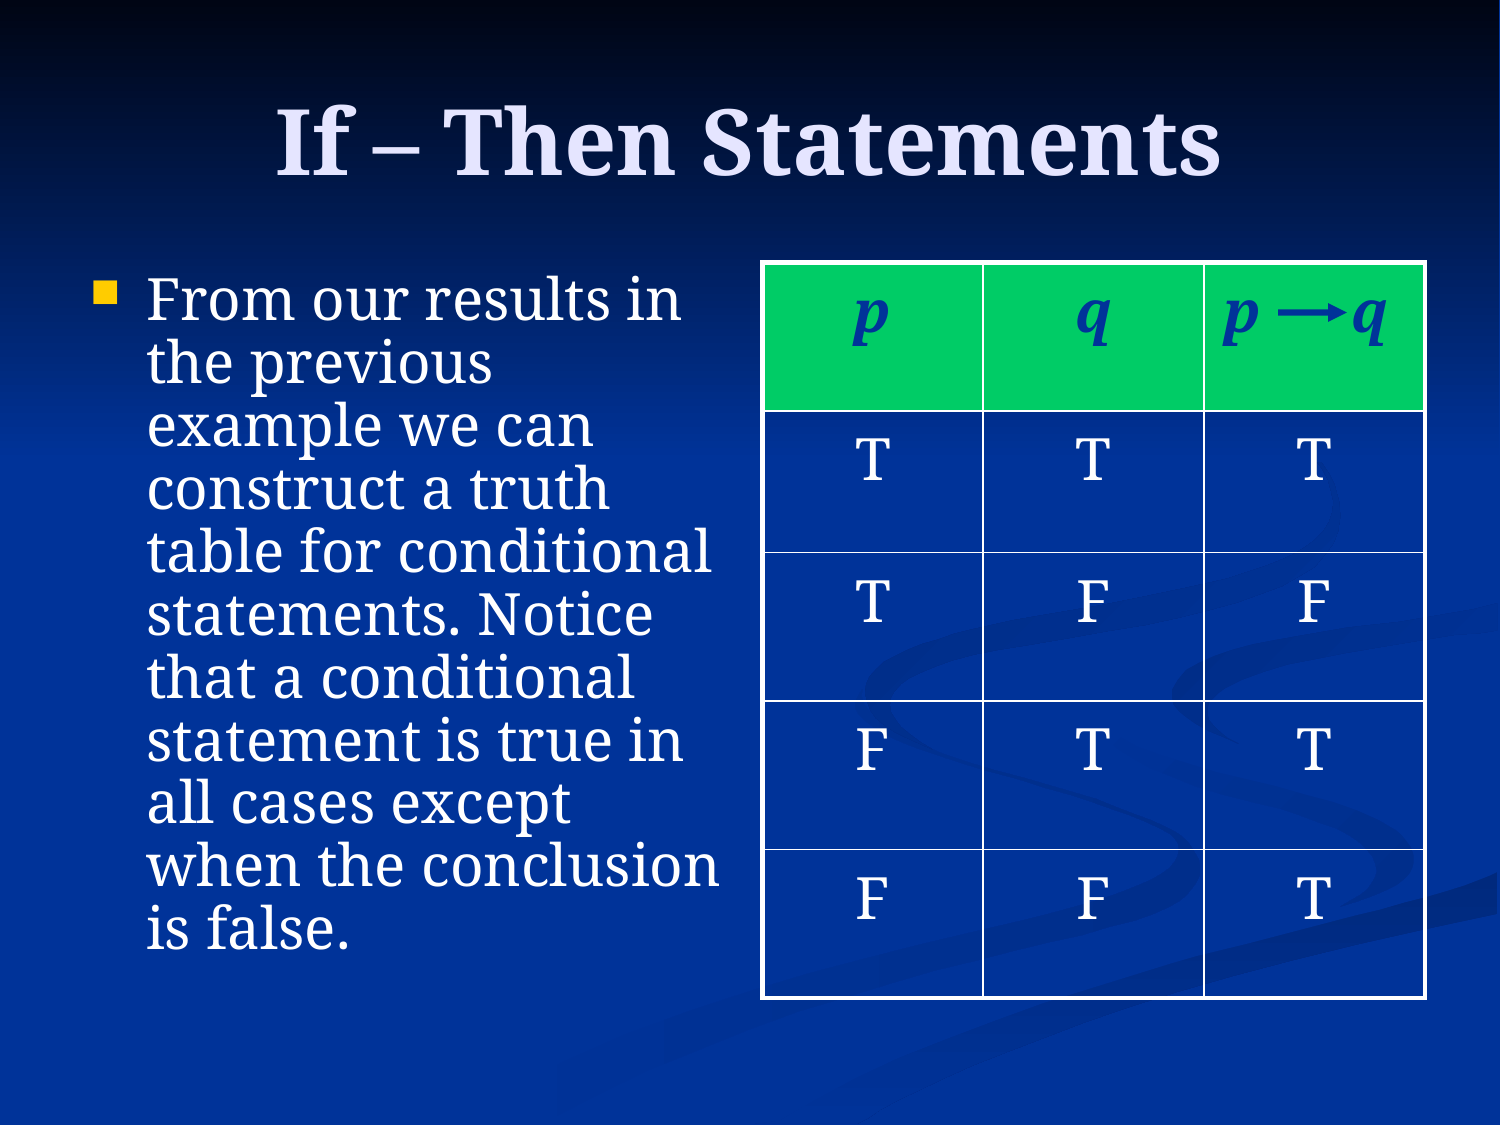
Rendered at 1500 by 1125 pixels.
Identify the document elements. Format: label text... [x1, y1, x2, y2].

table_cell F [765, 702, 982, 849]
table_cell F [765, 850, 982, 996]
table_cell F [984, 850, 1203, 996]
table_header p [765, 265, 982, 410]
table_cell T [1205, 412, 1423, 552]
table_cell T [984, 412, 1203, 552]
table_cell T [765, 412, 982, 552]
table_cell T [984, 702, 1203, 849]
table_cell T [765, 553, 982, 700]
table_cell T [1205, 850, 1423, 996]
title If – Then Statements [74, 44, 1426, 233]
table_cell F [984, 553, 1203, 700]
table_header q [984, 265, 1203, 410]
text_box [1278, 306, 1347, 319]
list From our results in the previous example we can construct a truth table for conditional statements. Notice that a conditional statement is true in all cases except when the conclusion is false. [74, 262, 738, 1006]
table_cell T [1205, 702, 1423, 849]
table_header p q [1205, 265, 1423, 410]
table_cell F [1205, 553, 1423, 700]
